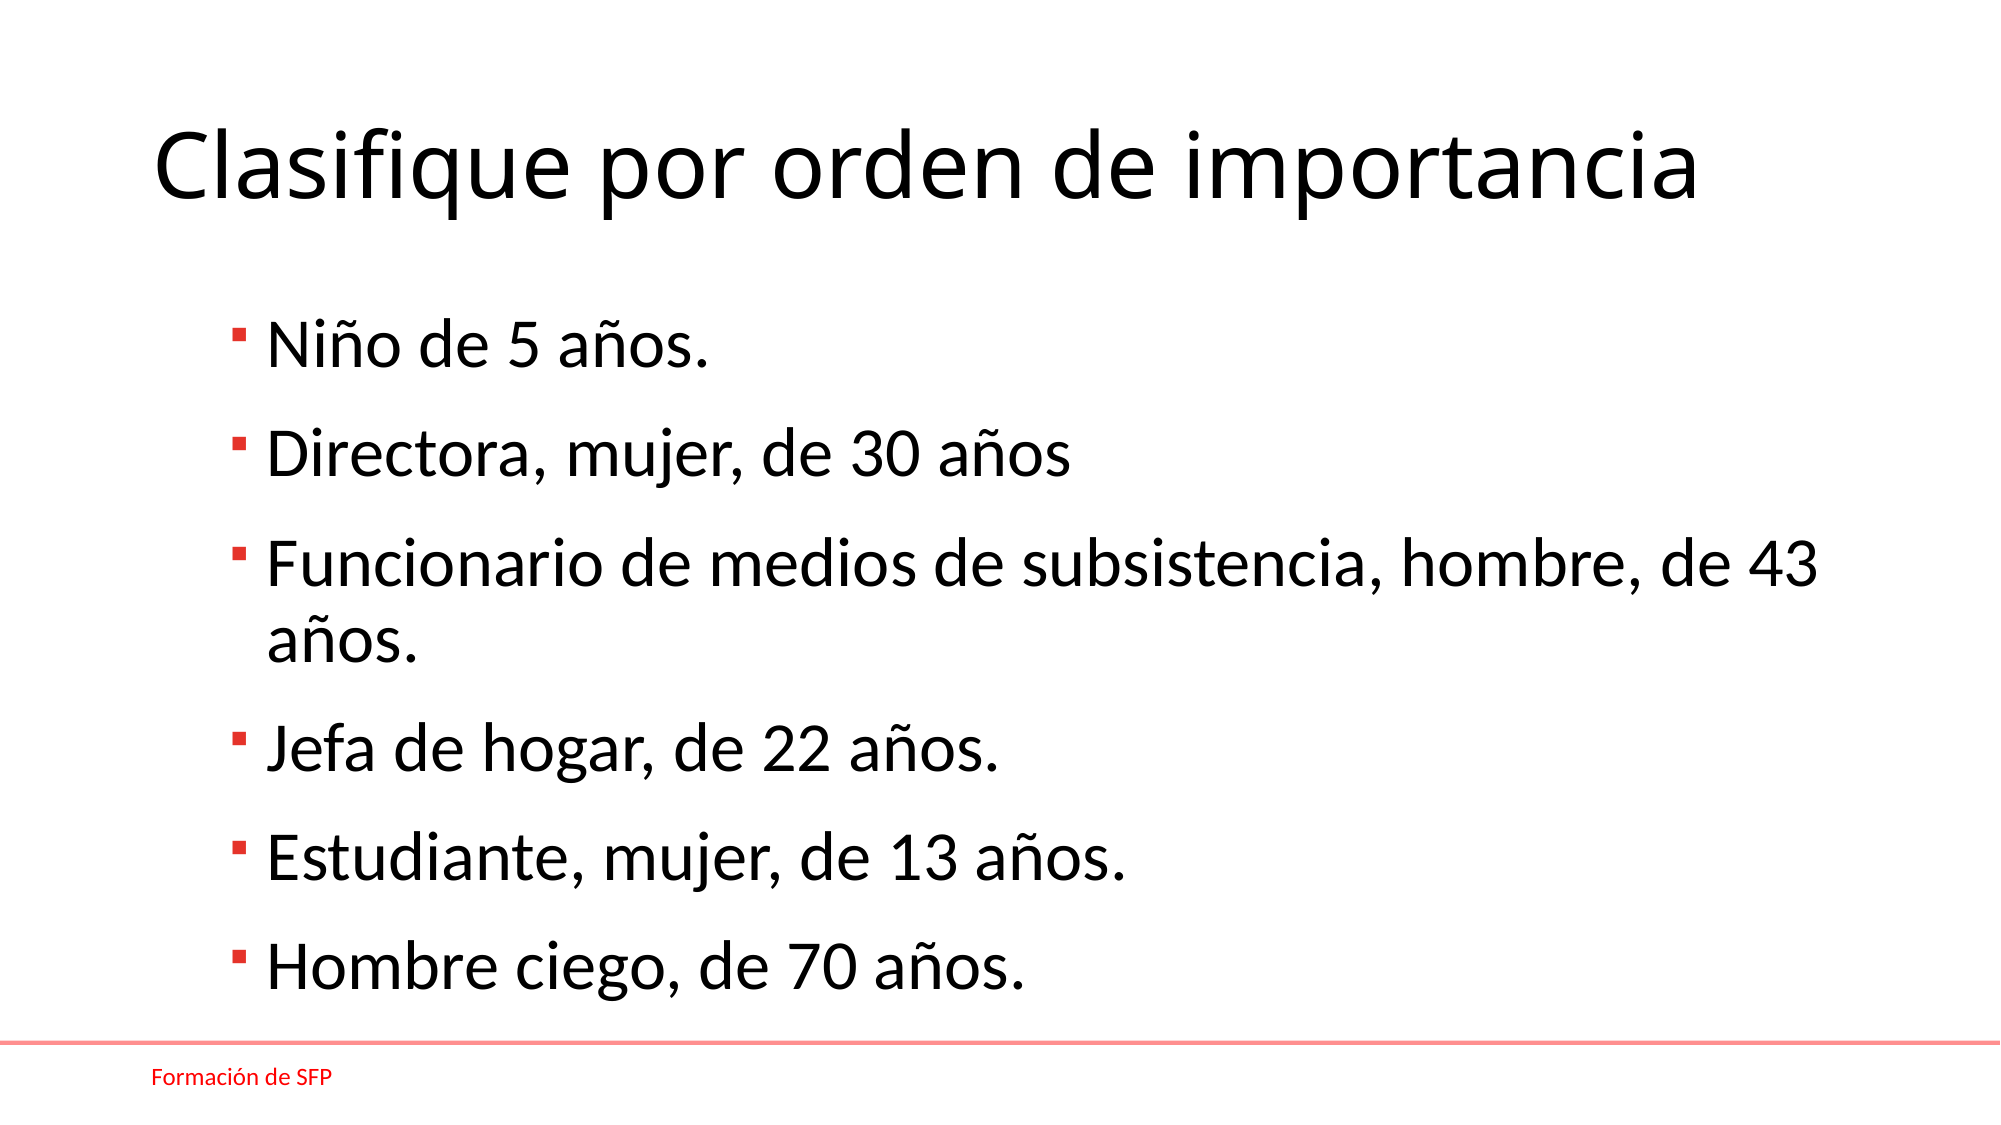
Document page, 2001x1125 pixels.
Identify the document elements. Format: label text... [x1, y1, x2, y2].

title Clasifique por orden de importancia [137, 59, 1863, 278]
footer Formación de SFP [136, 1045, 812, 1106]
list Niño de 5 años. Directora, mujer, de 30 años Funcionario de medios de subsistencia, hombre, de 43 años. Jefa de hogar, de 22 años. Estudiante, mujer, de 13 años. Hombre ciego, de 70 años. [137, 299, 1863, 1014]
